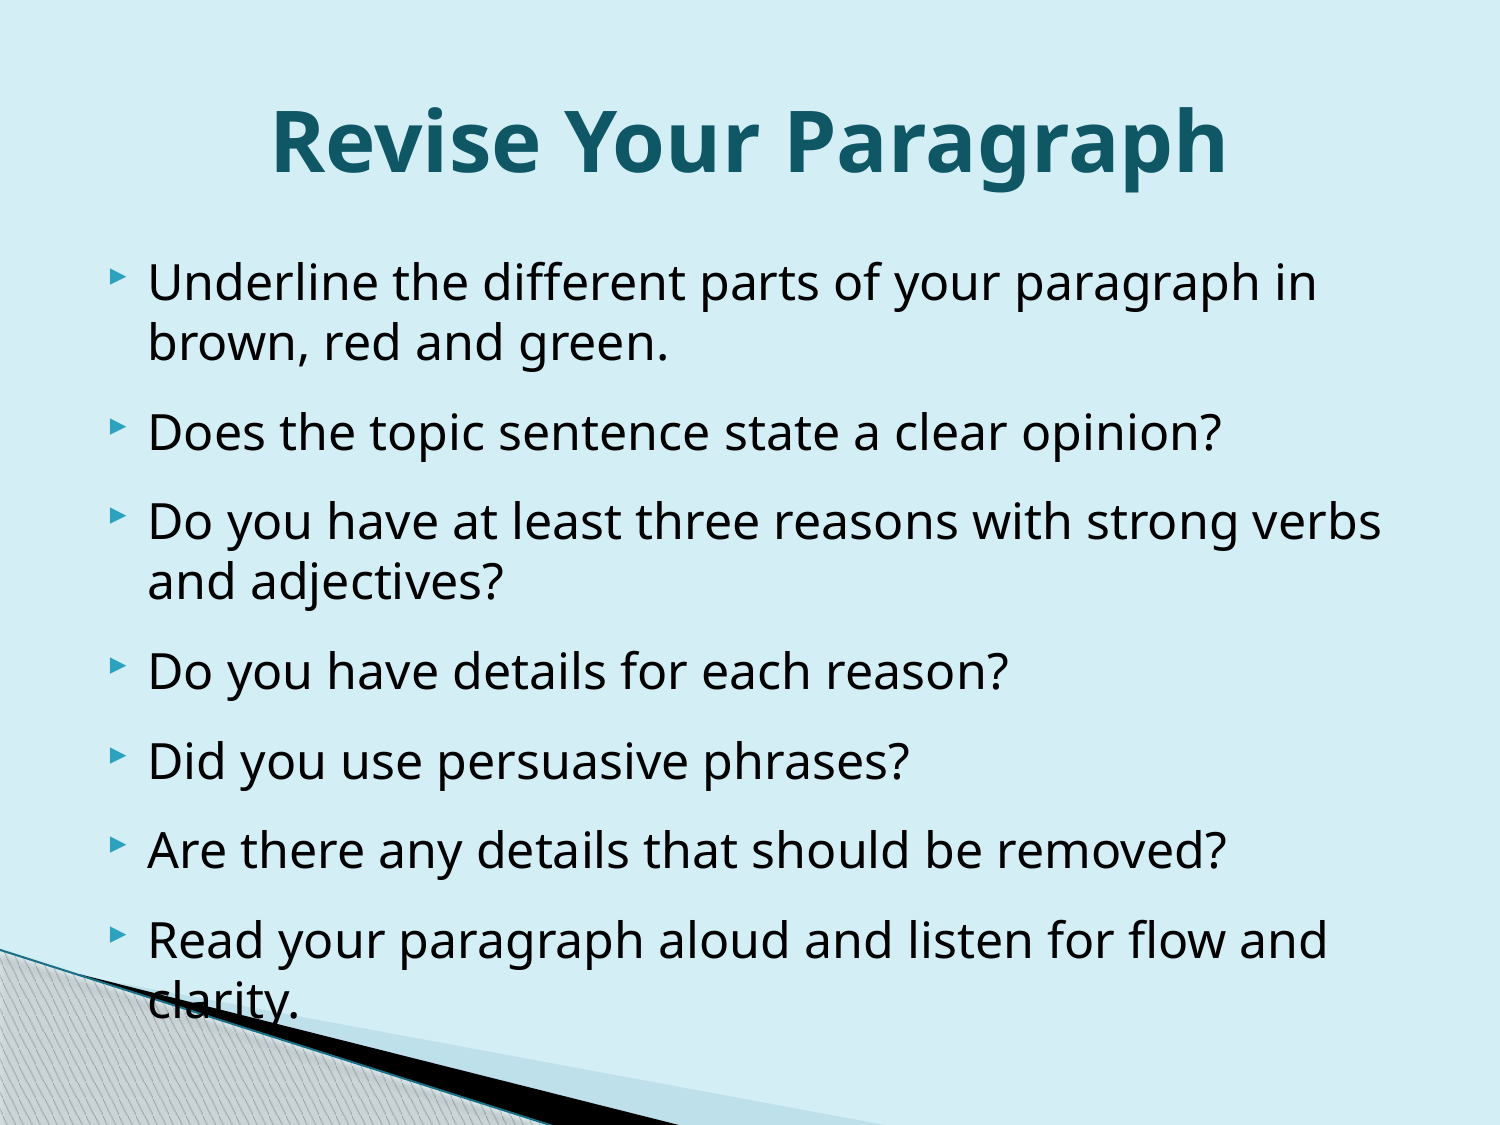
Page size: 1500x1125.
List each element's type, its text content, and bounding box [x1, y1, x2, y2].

list Underline the different parts of your paragraph in brown, red and green. Does the topic sentence state a clear opinion? Do you have at least three reasons with strong verbs and adjectives? Do you have details for each reason? Did you use persuasive phrases? Are there any details that should be removed? Read your paragraph aloud and listen for flow and clarity. [75, 243, 1425, 1038]
title Revise Your Paragraph [75, 45, 1425, 233]
